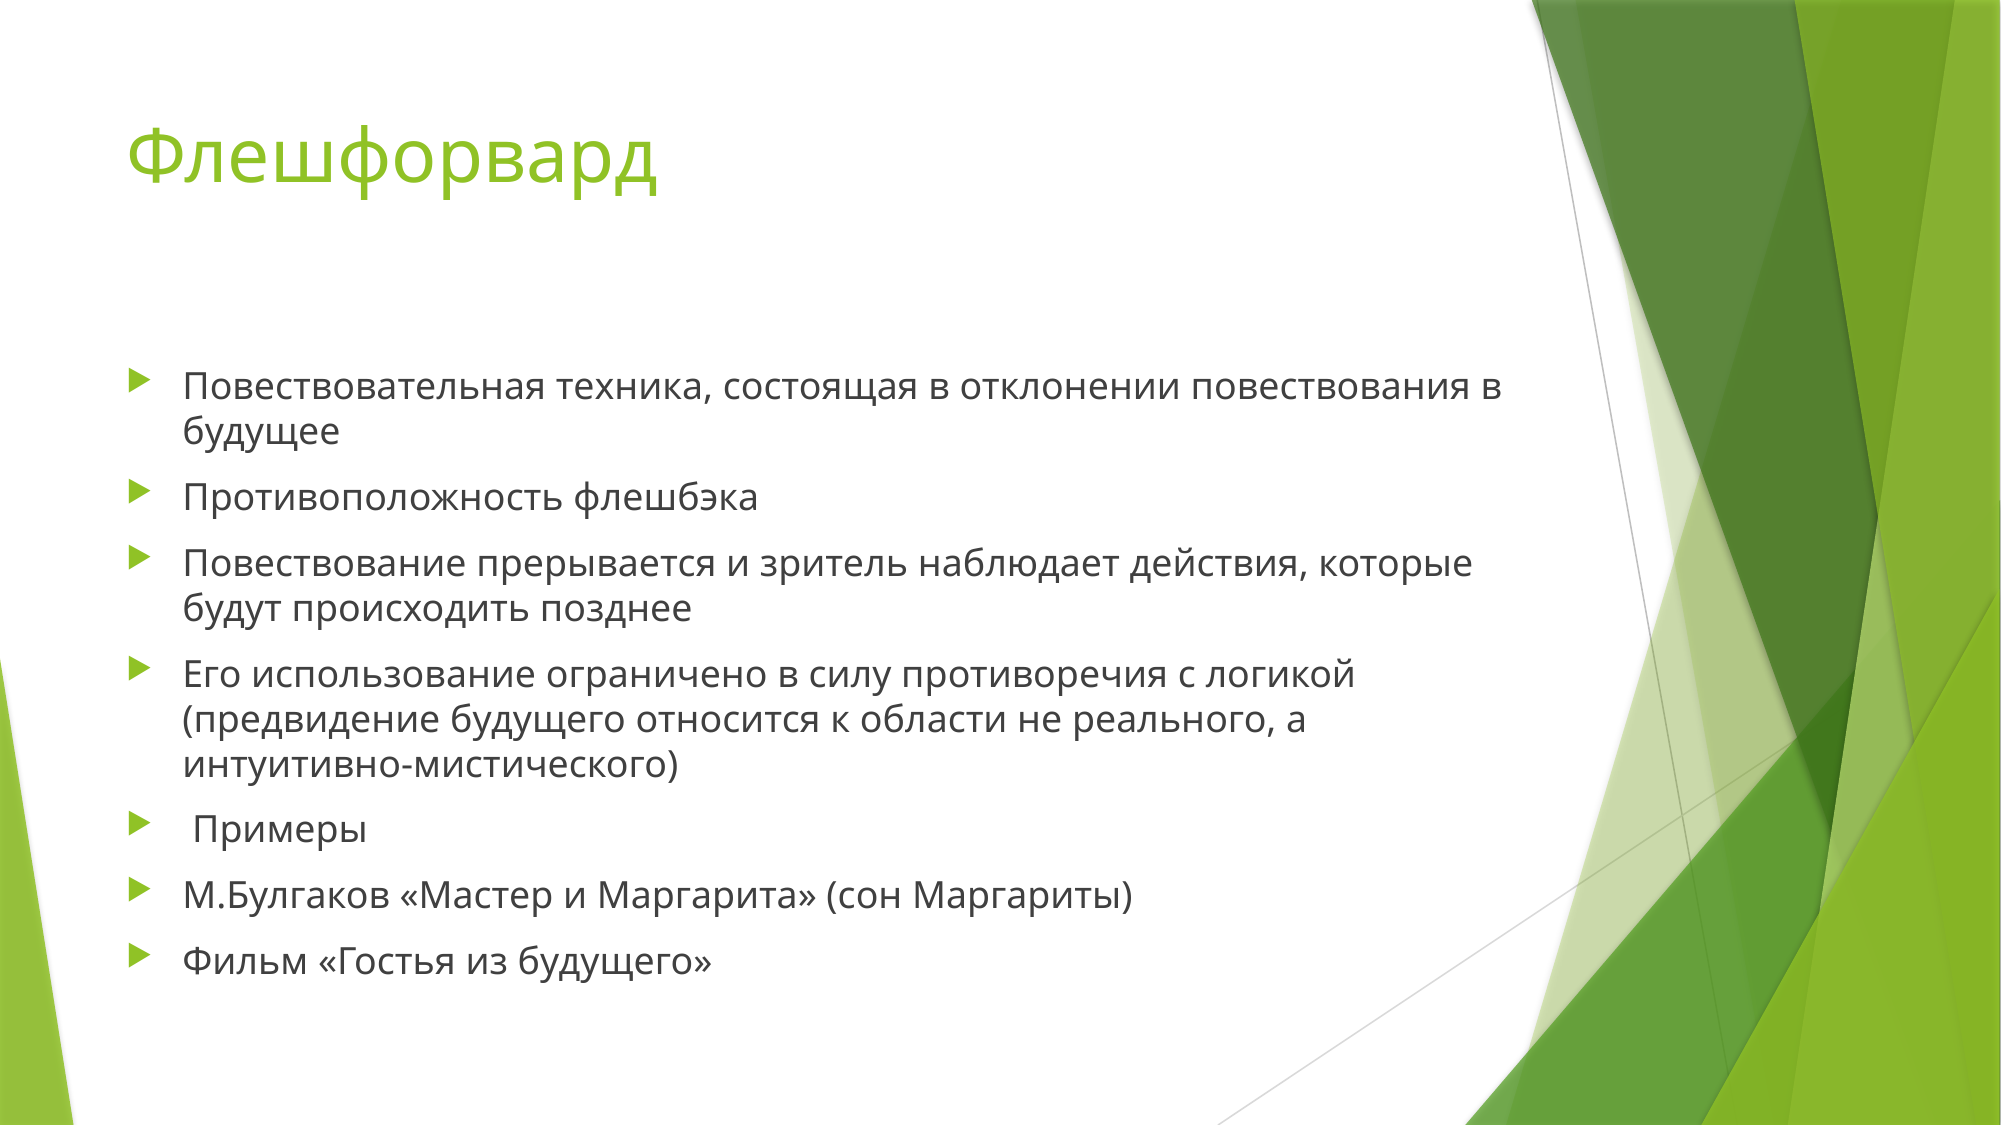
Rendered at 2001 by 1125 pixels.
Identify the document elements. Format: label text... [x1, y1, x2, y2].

title Флешфорвард [111, 99, 1522, 317]
list Повествовательная техника, состоящая в отклонении повествования в будущее Противоположность флешбэка Повествование прерывается и зритель наблюдает действия, которые будут происходить позднее Его использование ограничено в силу противоречия с логикой (предвидение будущего относится к области не реального, а интуитивно-мистического) Примеры М.Булгаков «Мастер и Маргарита» (сон Маргариты) Фильм «Гостья из будущего» [111, 354, 1522, 1070]
